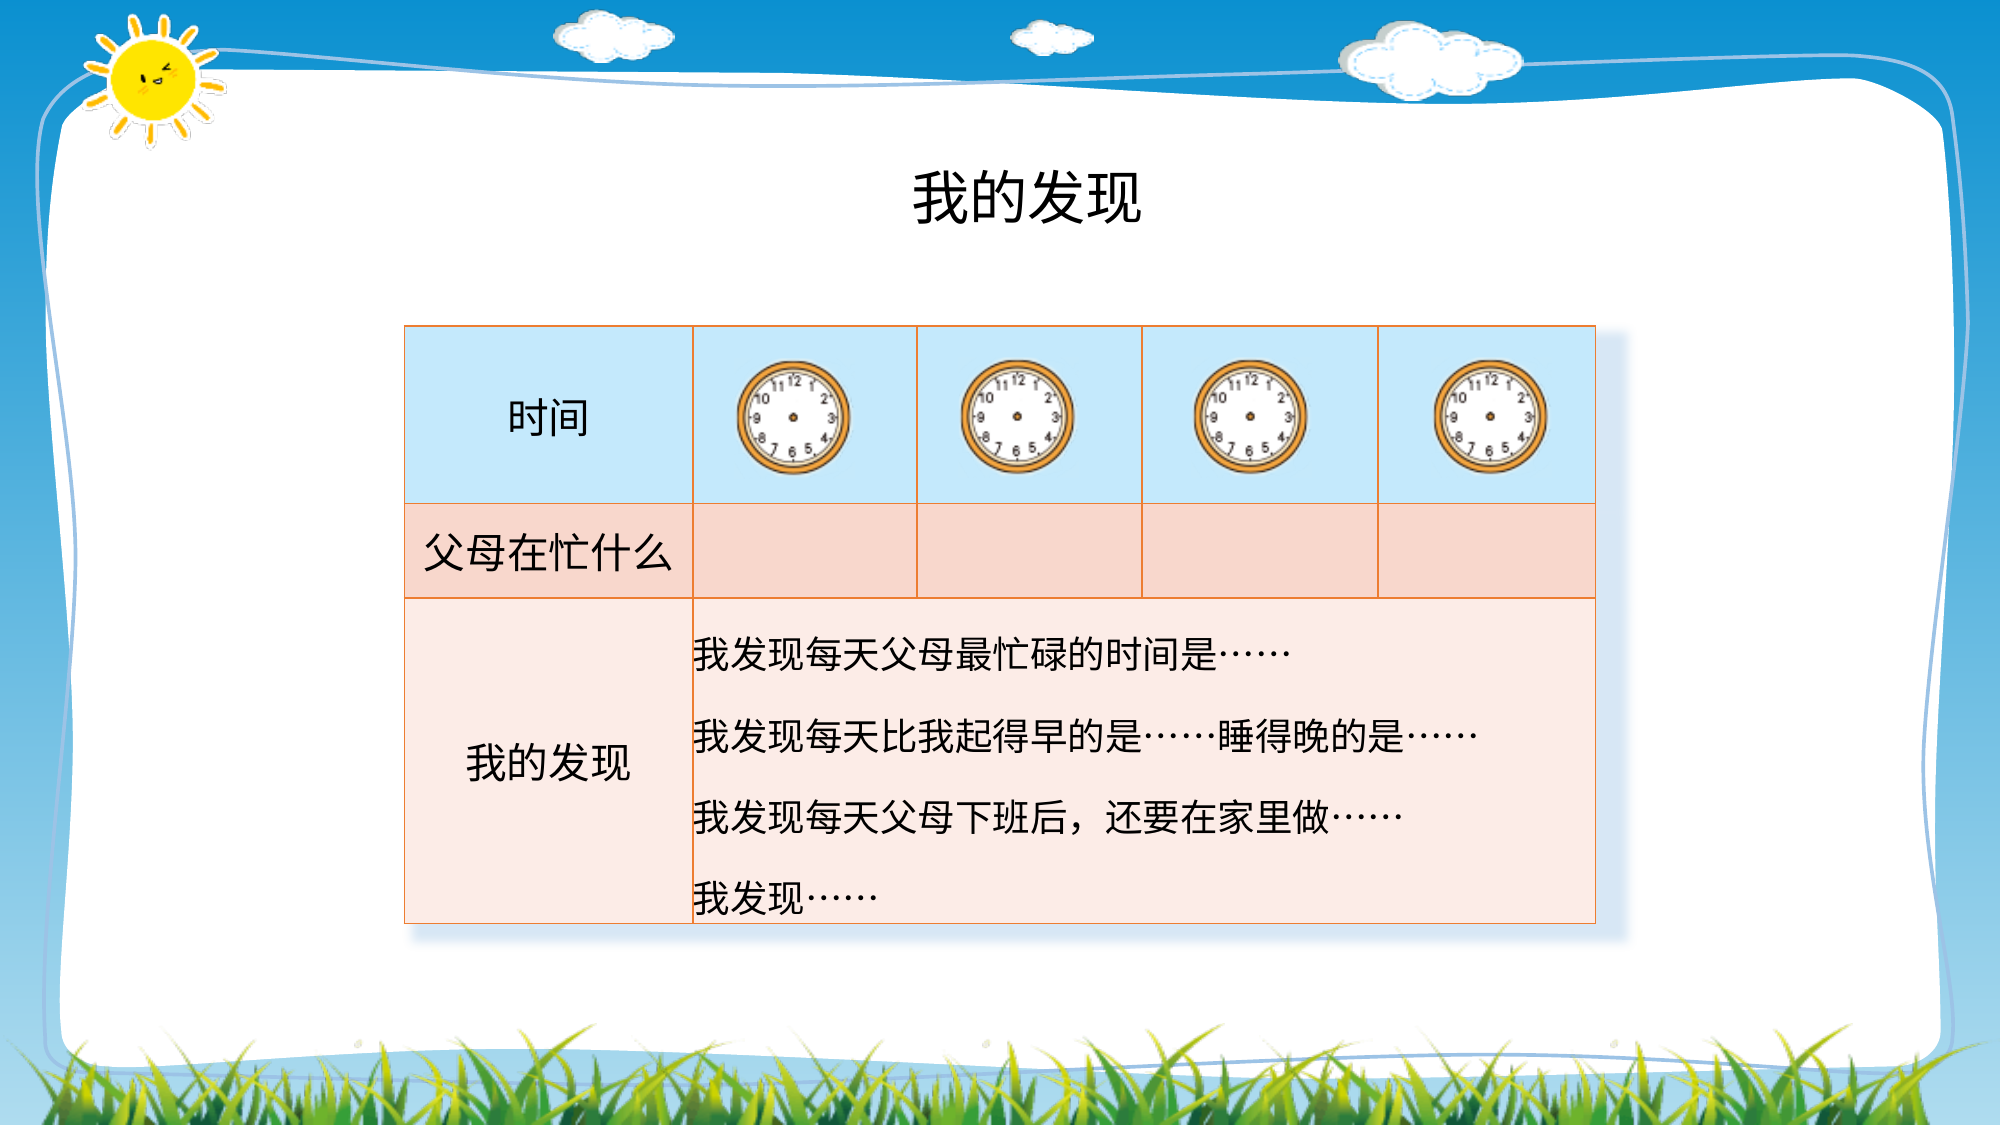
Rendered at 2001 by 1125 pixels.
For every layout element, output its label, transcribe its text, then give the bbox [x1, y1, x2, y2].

picture [75, 14, 230, 152]
text_box 我的发现 [905, 160, 1151, 231]
table_cell [1379, 504, 1595, 597]
picture [1191, 357, 1312, 478]
table_cell [694, 504, 916, 597]
table_header [1379, 327, 1595, 503]
picture [1431, 357, 1552, 478]
table_header [918, 327, 1141, 503]
picture [1010, 20, 1094, 56]
picture [958, 357, 1079, 478]
table_cell 我发现每天父母最忙碌的时间是…… 我发现每天比我起得早的是……睡得晚的是…… 我发现每天父母下班后，还要在家里做…… 我发现…… [694, 599, 1595, 923]
table_header 时间 [405, 327, 692, 503]
picture [734, 358, 855, 479]
table_cell 父母在忙什么 [405, 504, 692, 597]
table_header [1143, 327, 1377, 503]
table_header [694, 327, 916, 503]
table_cell [1143, 504, 1377, 597]
picture [1338, 21, 1524, 101]
table_cell [918, 504, 1141, 597]
picture [553, 9, 675, 63]
table_cell 我的发现 [405, 599, 692, 923]
picture [3, 1023, 2001, 1125]
